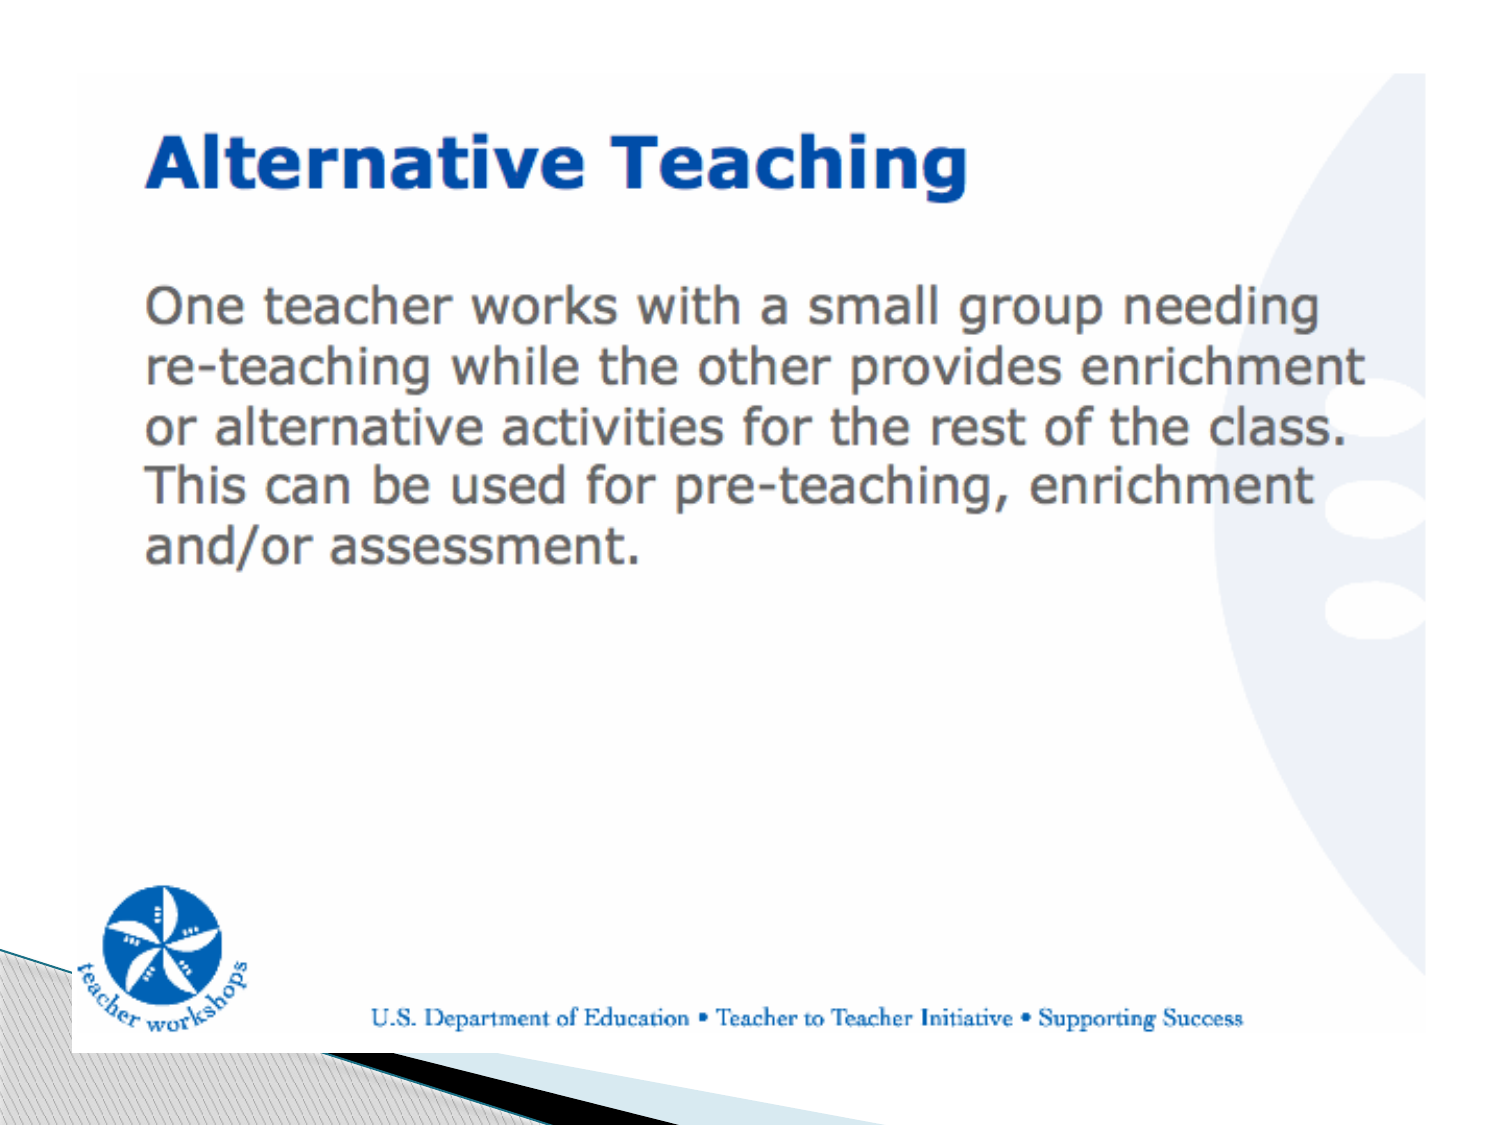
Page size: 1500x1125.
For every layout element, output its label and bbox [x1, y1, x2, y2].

picture [72, 72, 1428, 1053]
